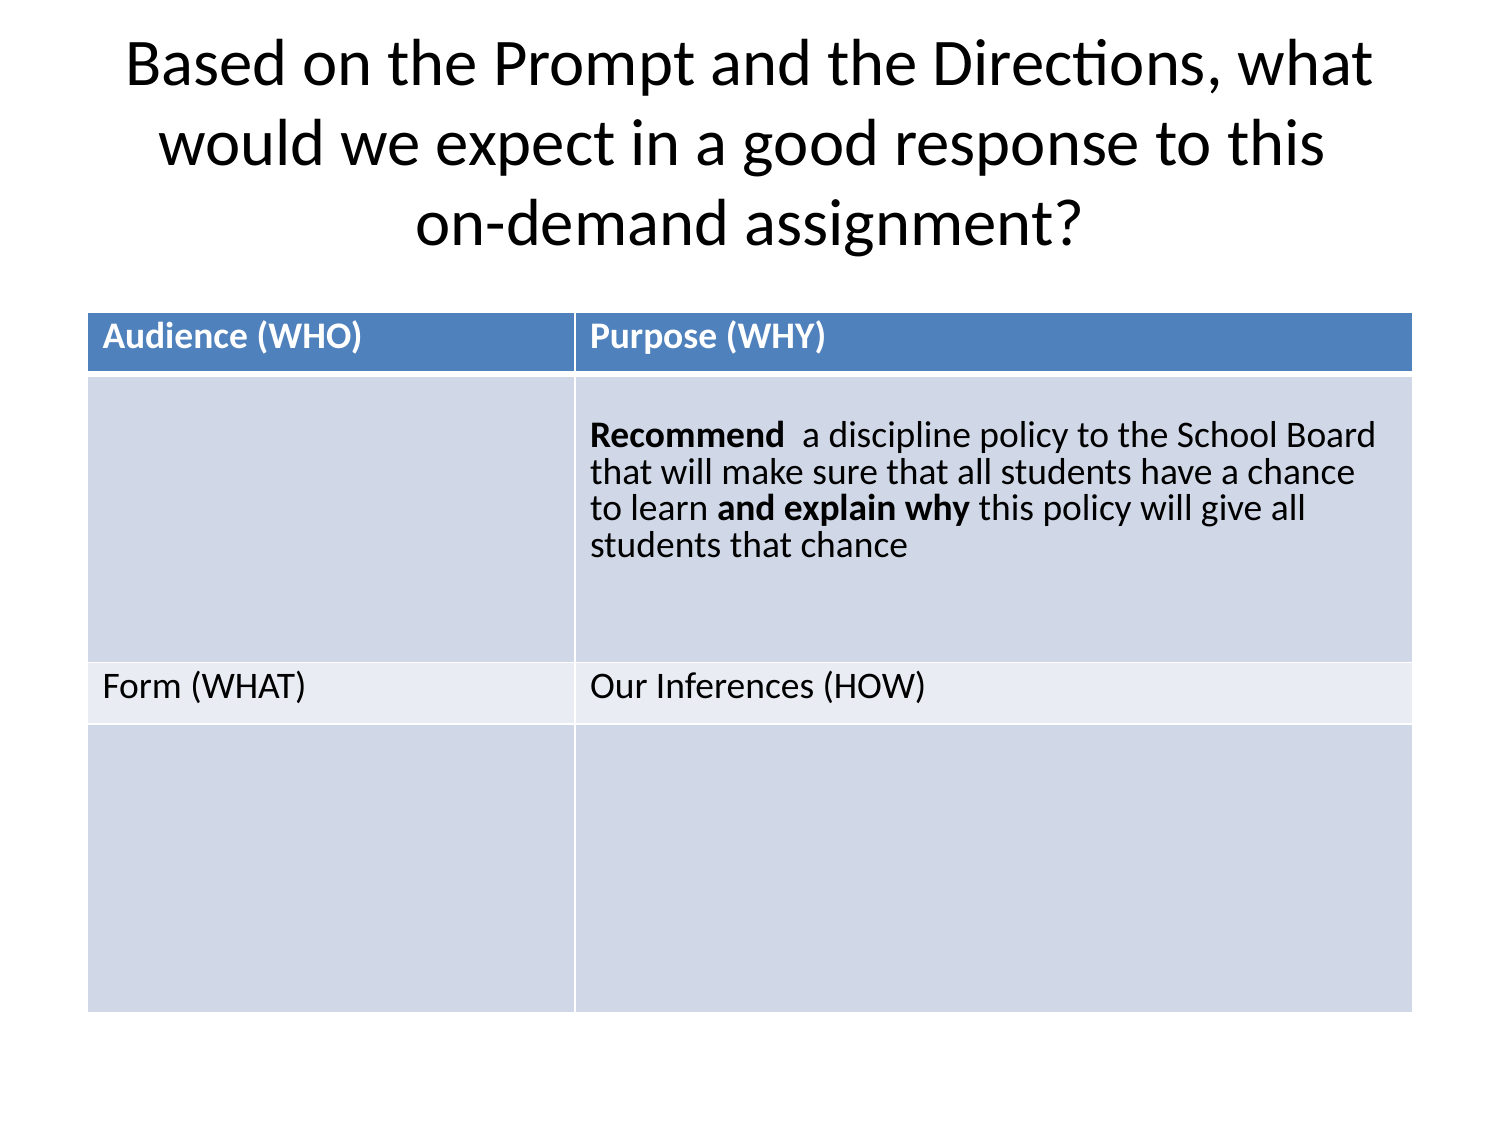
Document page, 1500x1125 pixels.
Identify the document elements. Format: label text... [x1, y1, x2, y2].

table_cell [88, 377, 574, 662]
table_header Purpose (WHY) [576, 313, 1412, 371]
table_cell Our Inferences (HOW) [576, 663, 1412, 723]
table_header Audience (WHO) [88, 313, 574, 371]
table_cell [576, 725, 1412, 1012]
table_cell Form (WHAT) [88, 663, 574, 723]
title Based on the Prompt and the Directions, what would we expect in a good response to this on-demand assignment? [75, 45, 1425, 233]
table_cell [88, 725, 574, 1012]
table_cell Recommend a discipline policy to the School Board that will make sure that all students have a chance to learn and explain why this policy will give all students that chance [576, 377, 1412, 662]
